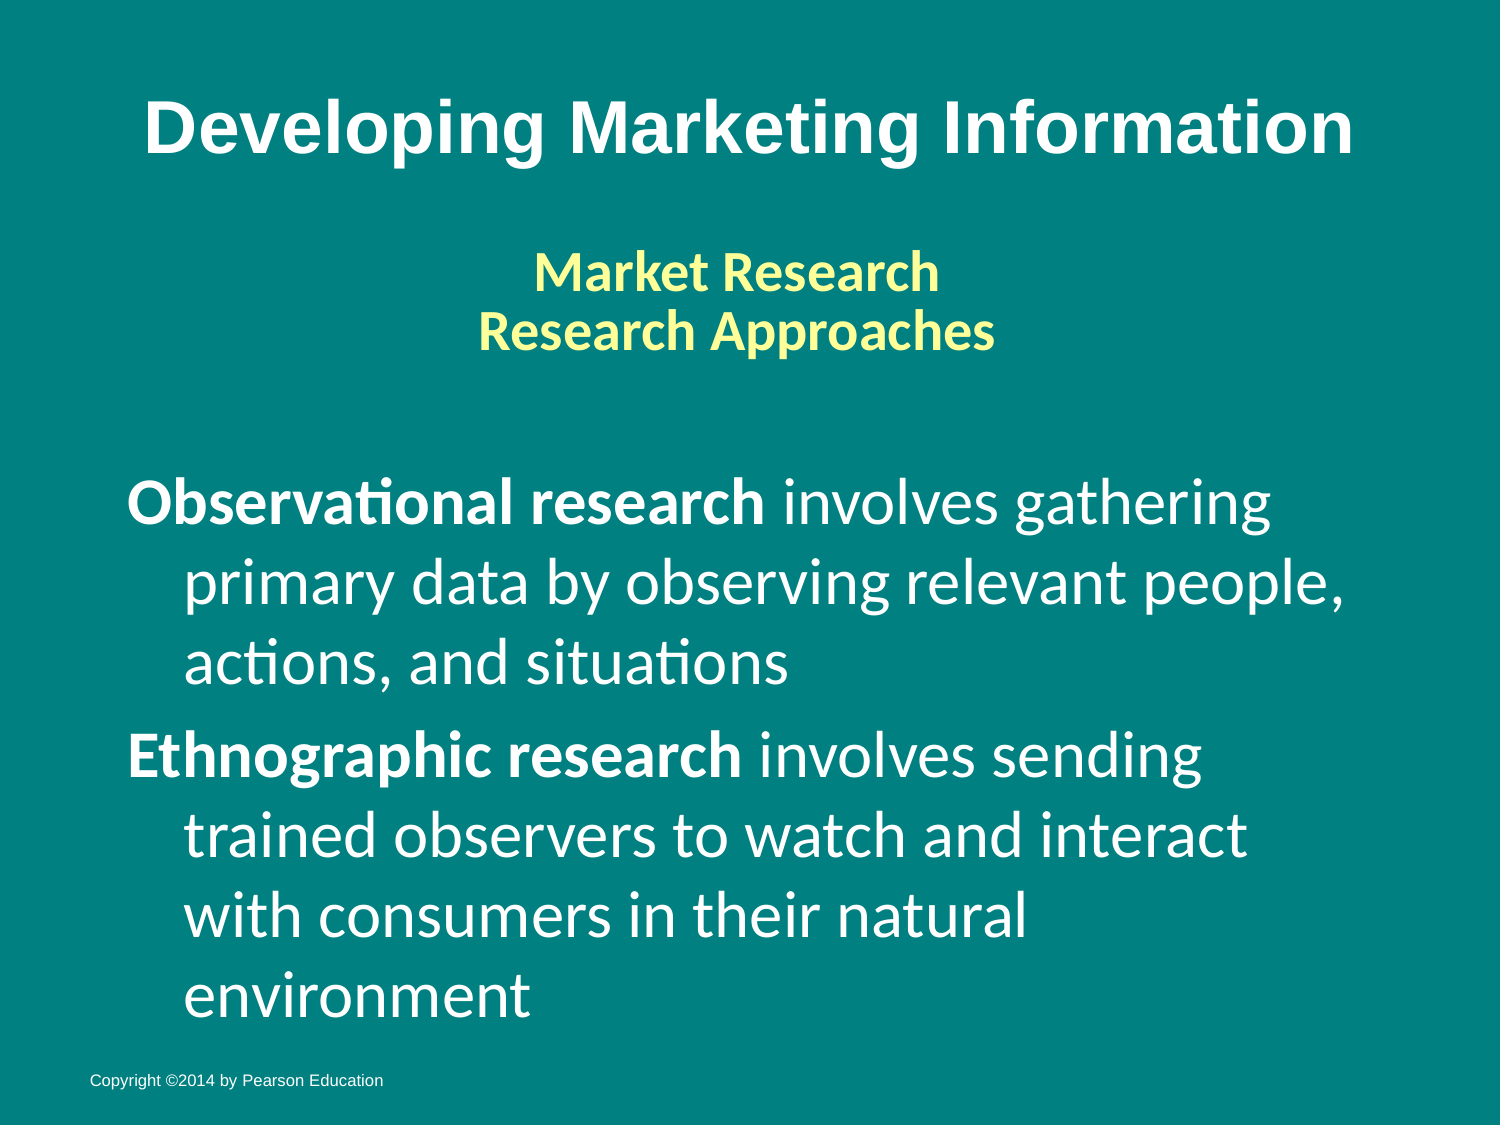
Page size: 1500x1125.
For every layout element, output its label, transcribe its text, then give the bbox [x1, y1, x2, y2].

title Developing Marketing Information [112, 37, 1388, 226]
list Market Research Research Approaches [149, 237, 1326, 301]
text_box Copyright ©2014 by Pearson Education [74, 1062, 825, 1098]
list Observational research involves gathering primary data by observing relevant people, actions, and situations Ethnographic research involves sending trained observers to watch and interact with consumers in their natural environment [112, 449, 1388, 1125]
